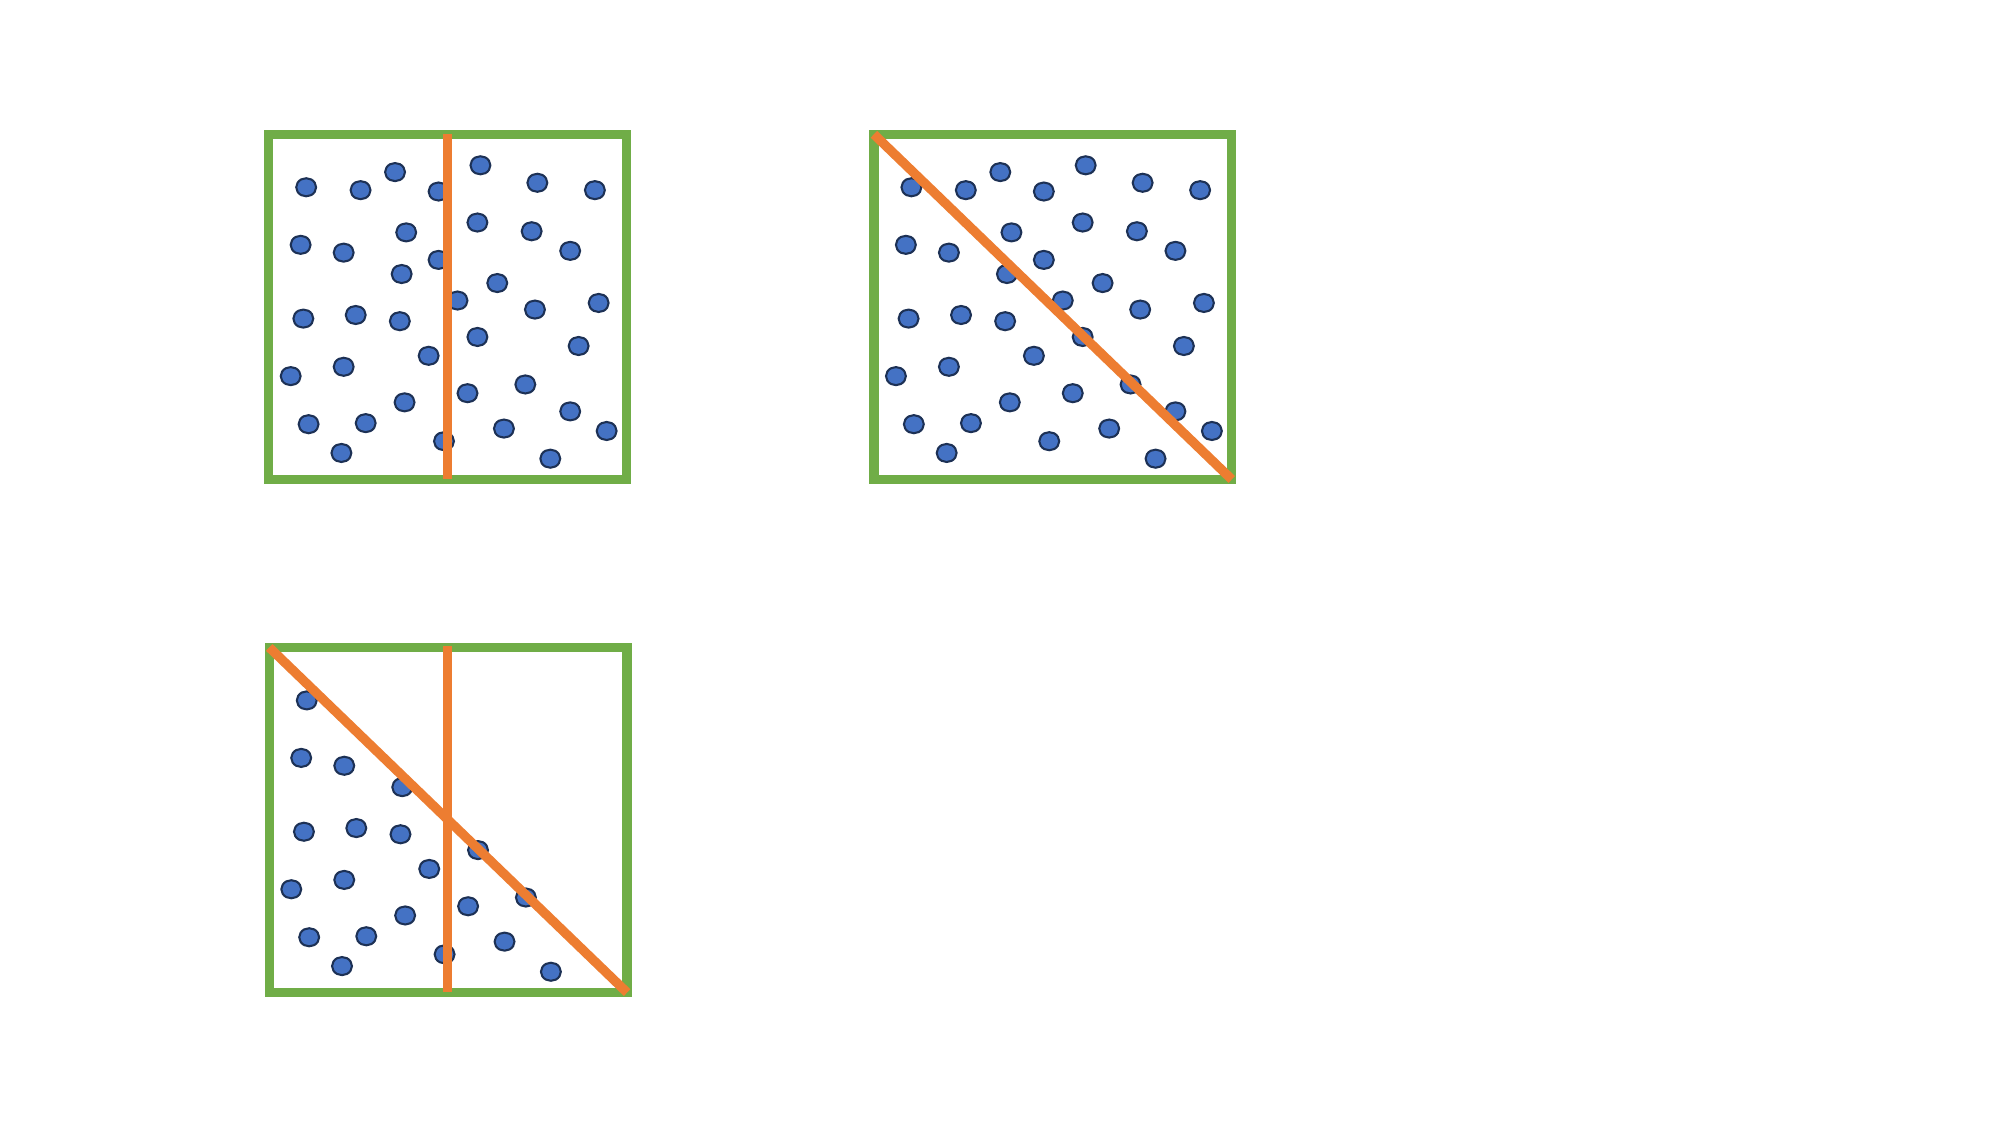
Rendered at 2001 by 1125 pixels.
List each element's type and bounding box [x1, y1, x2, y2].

text_box [567, 335, 590, 357]
text_box [349, 180, 372, 201]
text_box [384, 161, 407, 183]
text_box [432, 431, 443, 452]
text_box [559, 240, 582, 261]
text_box [395, 222, 418, 243]
text_box [332, 356, 355, 377]
text_box [452, 434, 456, 449]
text_box [279, 366, 302, 387]
text_box [520, 221, 543, 242]
text_box [583, 180, 606, 201]
text_box [526, 172, 549, 193]
text_box [297, 414, 320, 435]
text_box [427, 181, 443, 202]
text_box [332, 242, 355, 263]
text_box [393, 392, 416, 413]
text_box [523, 299, 546, 320]
text_box [330, 442, 353, 464]
text_box [466, 212, 489, 233]
text_box [344, 304, 367, 326]
text_box [595, 420, 618, 442]
text_box [417, 345, 440, 366]
text_box [292, 308, 315, 329]
text_box [466, 326, 489, 348]
text_box [514, 374, 537, 395]
text_box [269, 647, 628, 993]
text_box [456, 383, 479, 404]
text_box [873, 134, 1232, 480]
text_box [469, 155, 492, 176]
text_box [295, 177, 318, 198]
text_box [268, 133, 627, 481]
text_box [492, 418, 515, 439]
text_box [559, 401, 582, 422]
text_box [354, 413, 377, 434]
text_box [427, 249, 443, 270]
text_box [390, 263, 413, 285]
text_box [388, 311, 411, 332]
text_box [539, 448, 562, 469]
text_box [452, 290, 469, 311]
text_box [486, 272, 509, 294]
text_box [587, 292, 610, 314]
text_box [289, 234, 312, 255]
